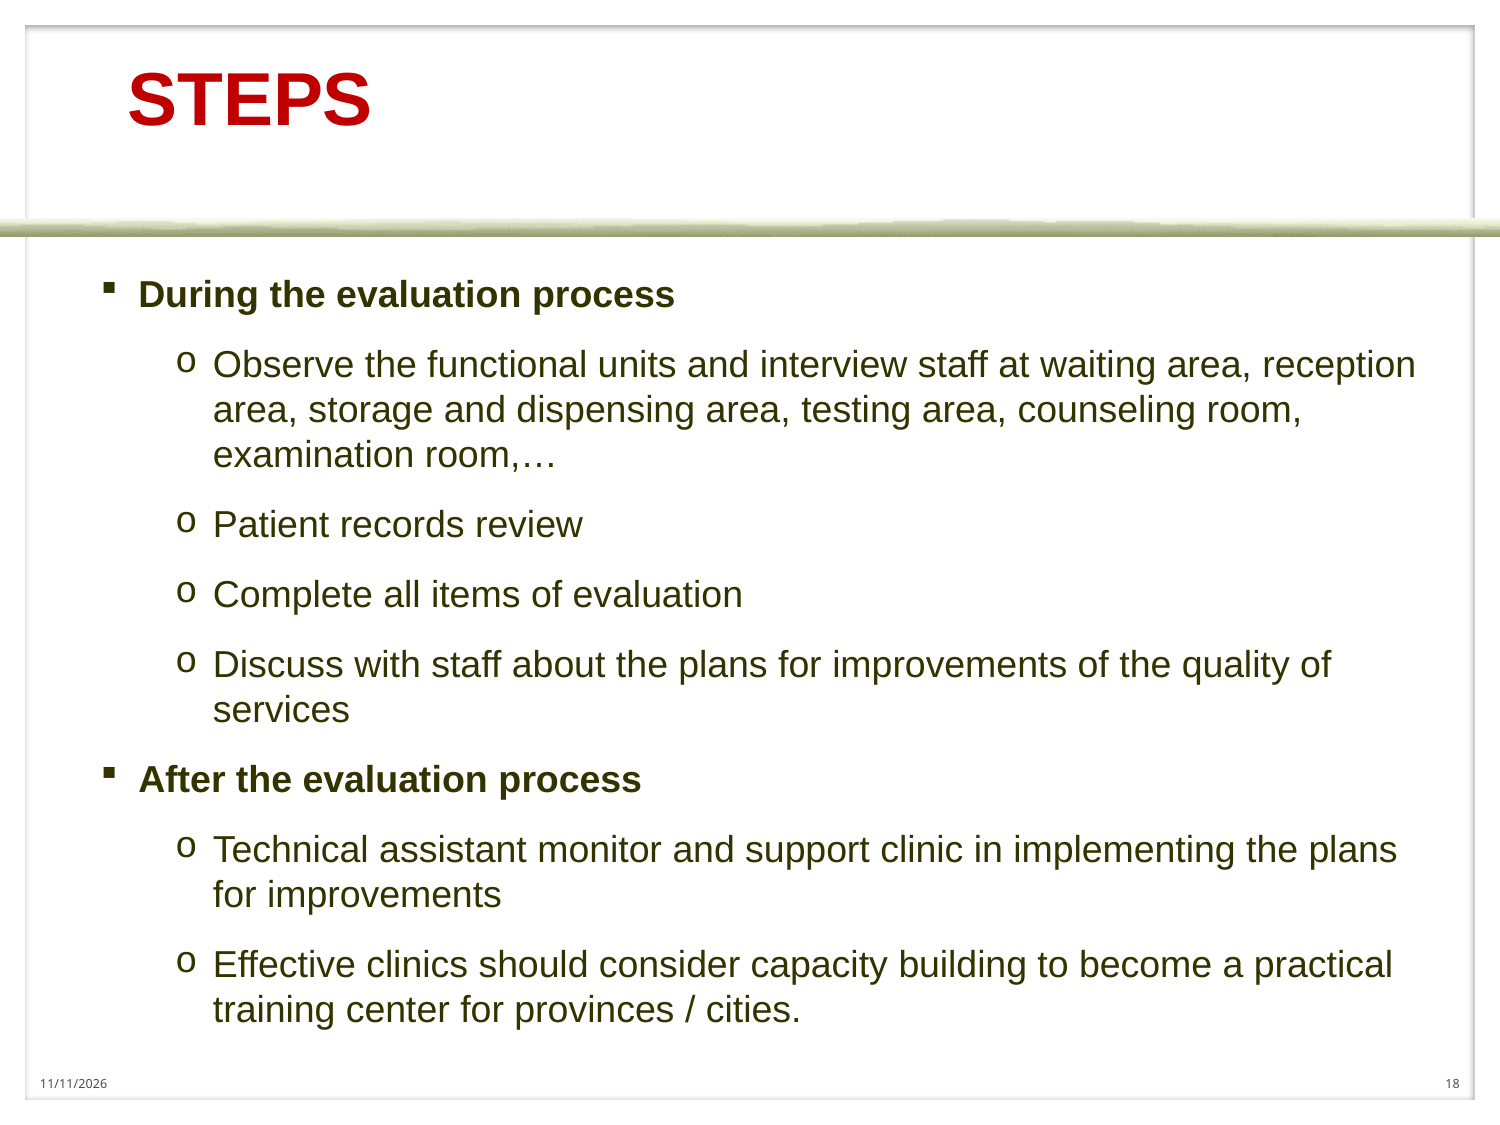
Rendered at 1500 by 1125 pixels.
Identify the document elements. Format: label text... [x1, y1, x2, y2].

slide_number 18 [1125, 1069, 1475, 1100]
list During the evaluation process Observe the functional units and interview staff at waiting area, reception area, storage and dispensing area, testing area, counseling room, examination room,… Patient records review Complete all items of evaluation Discuss with staff about the plans for improvements of the quality of services After the evaluation process Technical assistant monitor and support clinic in implementing the plans for improvements Effective clinics should consider capacity building to become a practical training center for provinces / cities. [85, 262, 1449, 1063]
title STEPS [112, 42, 1388, 149]
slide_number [24, 1069, 375, 1100]
picture [0, 218, 1500, 237]
